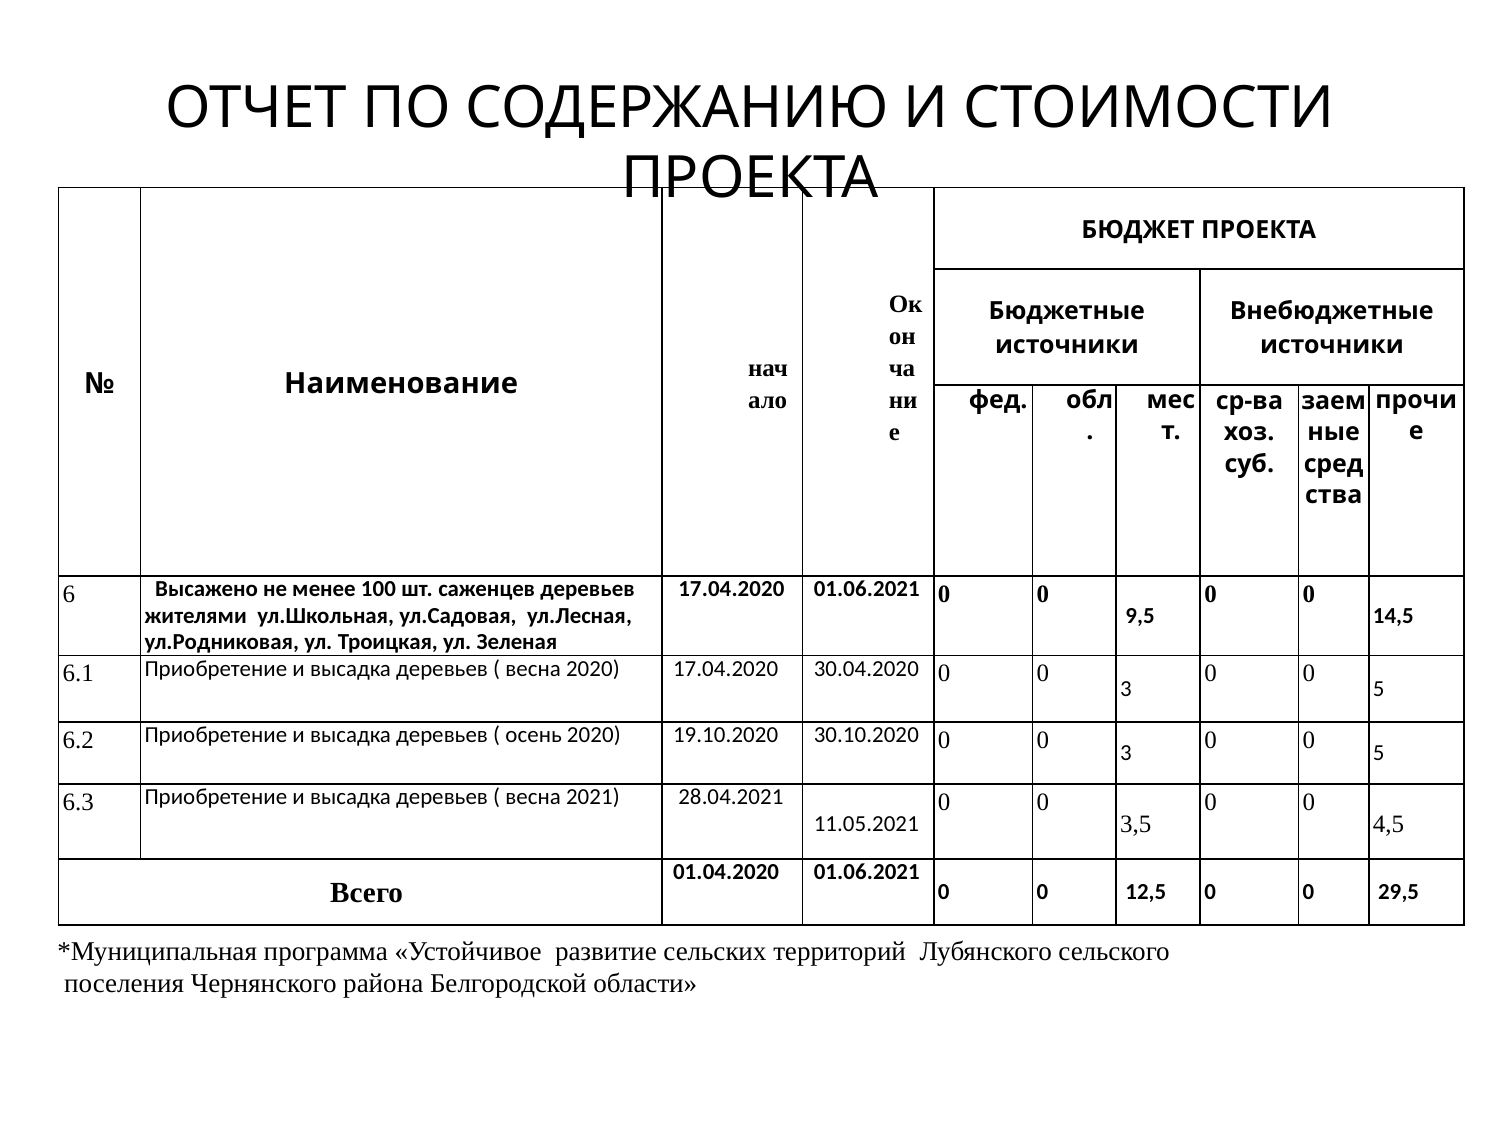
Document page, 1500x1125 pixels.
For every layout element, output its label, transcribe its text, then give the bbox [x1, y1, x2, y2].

table_cell прочие [1370, 386, 1463, 575]
table_cell 12,5 [1117, 860, 1199, 924]
table_cell 6.1 [59, 656, 140, 721]
table_cell 30.10.2020 [803, 723, 933, 783]
table_cell 0 [935, 656, 1032, 721]
table_cell Бюджетные источники [935, 270, 1199, 384]
table_cell 6 [59, 577, 140, 655]
table_cell Всего [59, 860, 661, 924]
table_header № [59, 188, 140, 575]
table_cell 0 [935, 723, 1032, 783]
table_cell 01.06.2021 [803, 860, 933, 924]
table_cell 9,5 [1117, 577, 1199, 655]
table_cell 0 [935, 577, 1032, 655]
table_cell Приобретение и высадка деревьев ( осень 2020) [141, 723, 661, 783]
table_cell 29,5 [1370, 860, 1463, 924]
table_cell 0 [935, 860, 1032, 924]
table_cell 5 [1370, 723, 1463, 783]
table_cell 19.10.2020 [663, 723, 802, 783]
table_cell 0 [1201, 577, 1298, 655]
table_cell 0 [1033, 656, 1115, 721]
table_cell 5 [1370, 656, 1463, 721]
table_cell фед. [935, 386, 1032, 575]
table_cell 0 [1299, 723, 1368, 783]
table_header Наименование [141, 241, 661, 575]
table_cell 3 [1117, 723, 1199, 783]
table_cell 0 [1033, 785, 1115, 858]
table_cell 0 [1201, 723, 1298, 783]
table_header начало [663, 241, 802, 575]
table_cell 0 [935, 785, 1032, 858]
table_cell 3,5 [1117, 785, 1199, 858]
table_cell 14,5 [1370, 577, 1463, 655]
table_cell 01.04.2020 [663, 860, 802, 924]
table_cell 0 [1033, 577, 1115, 655]
table_cell обл. [1033, 386, 1115, 575]
table_cell Высажено не менее 100 шт. саженцев деревьев жителями ул.Школьная, ул.Садовая, ул.Лесная, ул.Родниковая, ул. Троицкая, ул. Зеленая [141, 577, 661, 655]
table_cell 17.04.2020 [663, 577, 802, 655]
table_cell 17.04.2020 [663, 656, 802, 721]
table_cell 0 [1201, 785, 1298, 858]
table_cell 0 [1299, 577, 1368, 655]
text_box *Муниципальная программа «Устойчивое развитие сельских территорий Лубянского сельского поселения Чернянского района Белгородской области» [42, 925, 1185, 1006]
table_cell 0 [1033, 723, 1115, 783]
table_cell заемные средства [1299, 386, 1368, 575]
table_cell 3 [1117, 656, 1199, 721]
table_cell 0 [1201, 860, 1298, 924]
table_cell 0 [1299, 656, 1368, 721]
table_cell Внебюджетные источники [1201, 270, 1463, 384]
table_cell мест. [1117, 386, 1199, 575]
table_cell 0 [1299, 860, 1368, 924]
table_cell 4,5 [1370, 785, 1463, 858]
table_cell Приобретение и высадка деревьев ( весна 2020) [141, 656, 661, 721]
table_cell 0 [1201, 656, 1298, 721]
table_header БЮДЖЕТ ПРОЕКТА [935, 188, 1463, 268]
table_cell 6.3 [59, 785, 140, 858]
table_cell 11.05.2021 [803, 785, 933, 858]
table_cell 30.04.2020 [803, 656, 933, 721]
title ОТЧЕТ ПО СОДЕРЖАНИЮ И СТОИМОСТИ ПРОЕКТА [75, 37, 1425, 241]
table_cell Приобретение и высадка деревьев ( весна 2021) [141, 785, 661, 858]
table_cell 0 [1299, 785, 1368, 858]
table_cell 0 [1033, 860, 1115, 924]
table_cell 6.2 [59, 723, 140, 783]
table_cell ср-ва хоз. суб. [1201, 386, 1298, 575]
table_cell 01.06.2021 [803, 577, 933, 655]
table_header Окончание [803, 241, 933, 575]
table_cell 28.04.2021 [663, 785, 802, 858]
